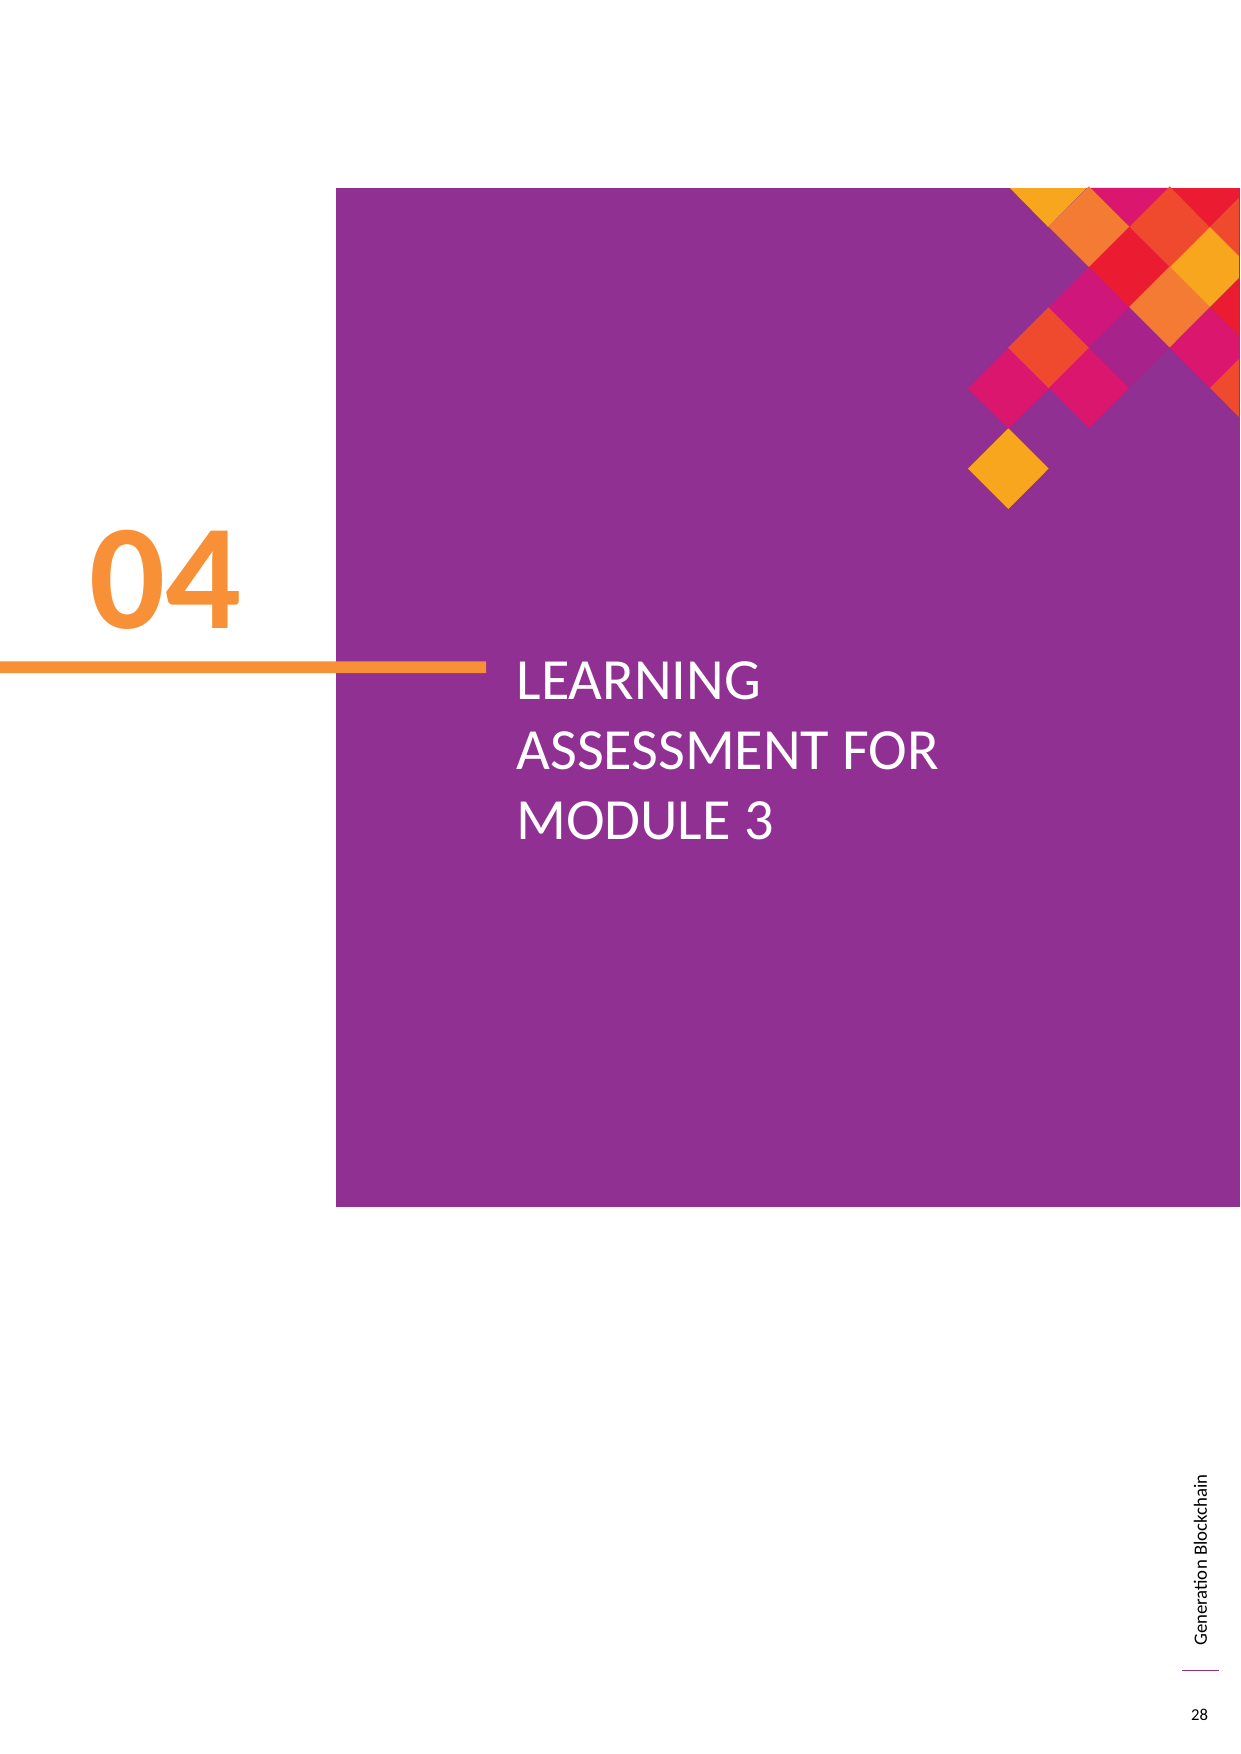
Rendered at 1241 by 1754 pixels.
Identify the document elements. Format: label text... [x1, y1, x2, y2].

list LEARNING ASSESSMENT FOR MODULE 3 [501, 634, 1074, 813]
slide_number 28 [1170, 1692, 1229, 1736]
list 04 [74, 471, 375, 727]
